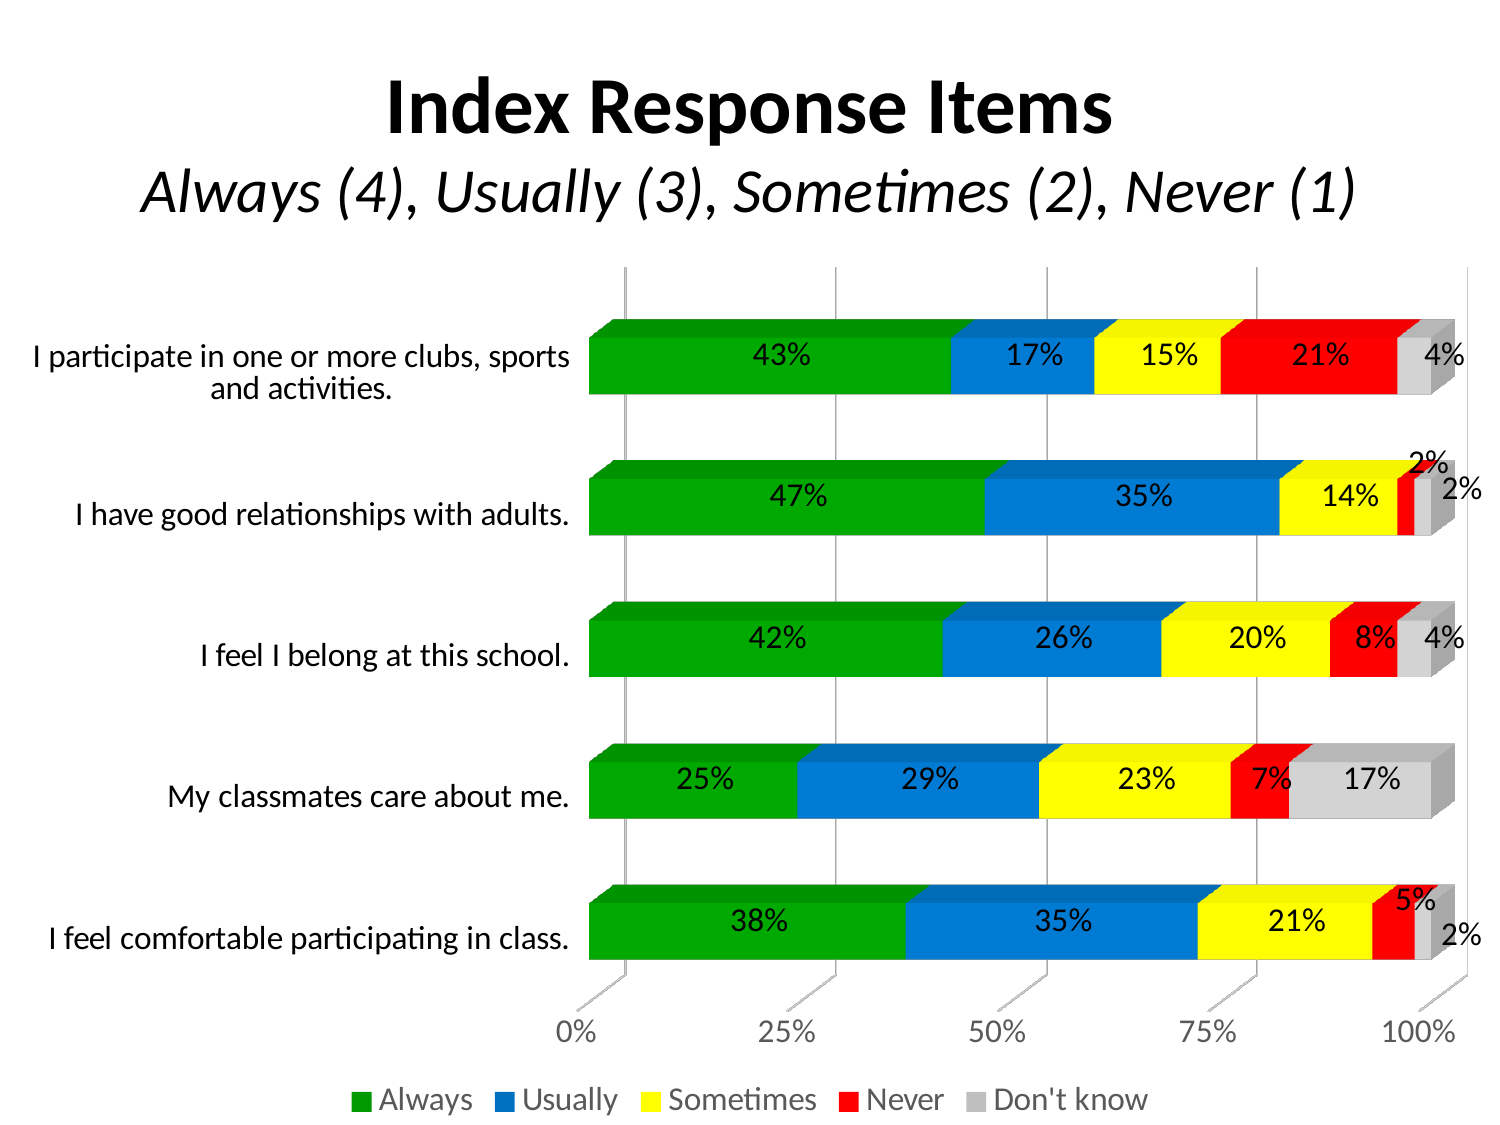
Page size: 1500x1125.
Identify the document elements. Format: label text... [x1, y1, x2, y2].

title Index Response Items Always (4), Usually (3), Sometimes (2), Never (1) [0, 45, 1500, 233]
chart [0, 249, 1500, 1125]
